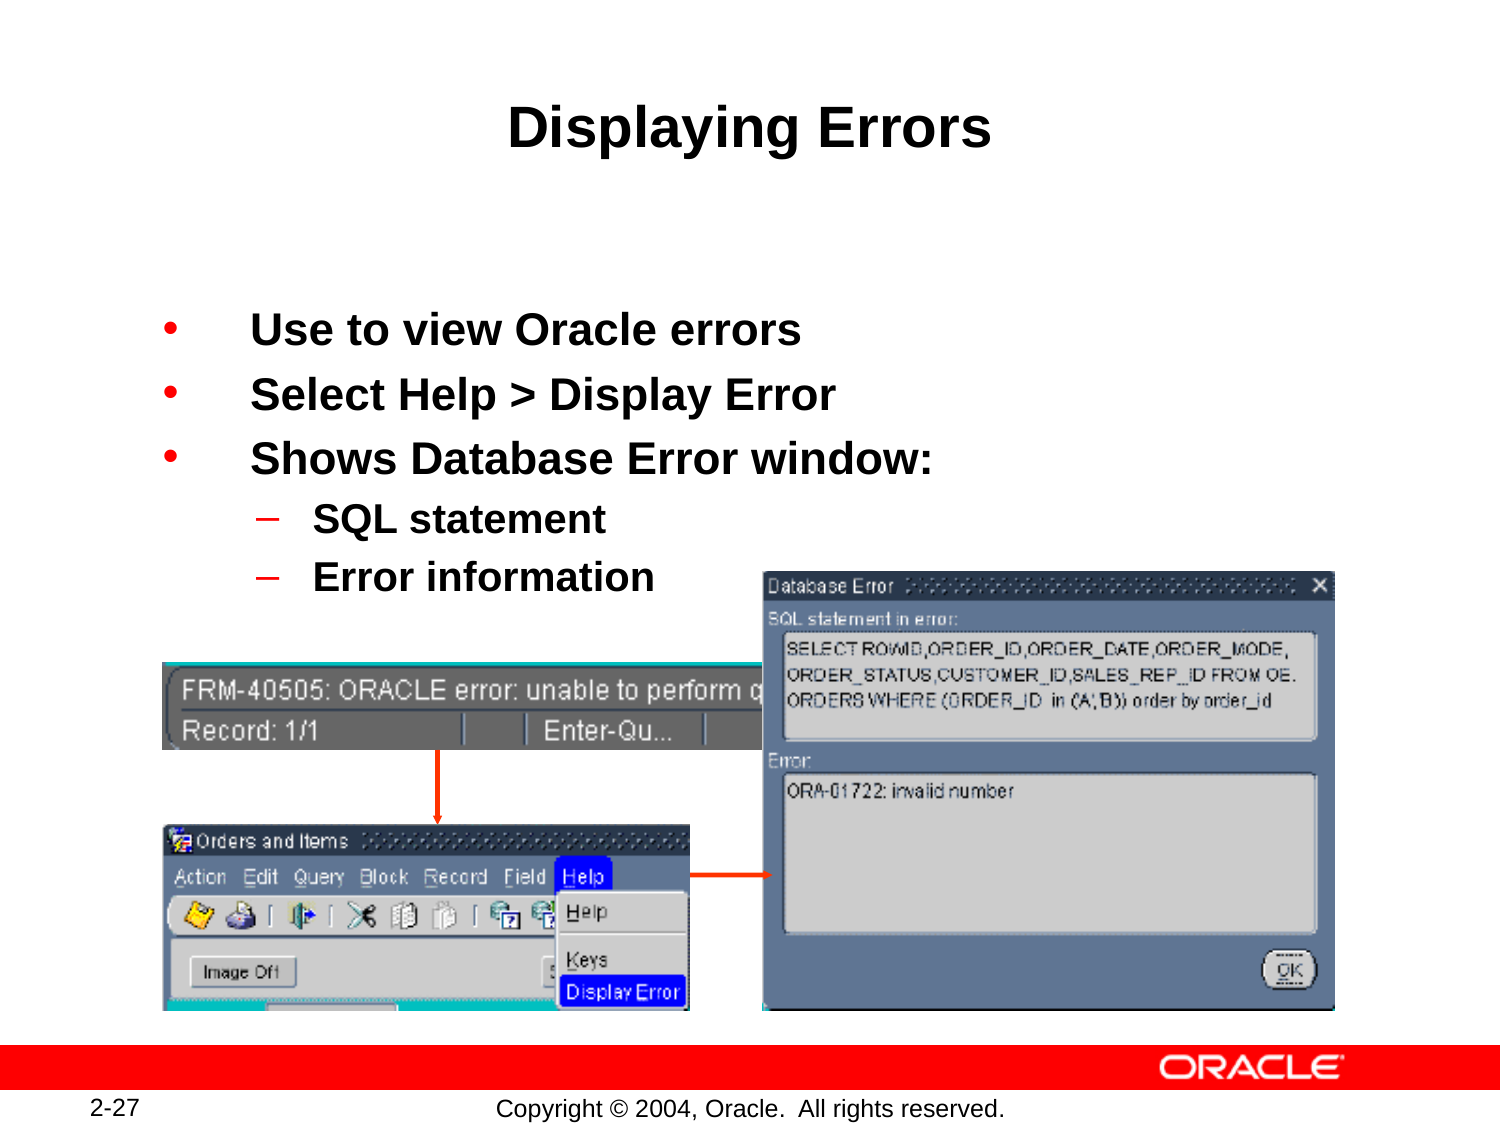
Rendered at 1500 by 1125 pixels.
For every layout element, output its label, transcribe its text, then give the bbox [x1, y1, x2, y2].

list Use to view Oracle errors Select Help > Display Error Shows Database Error window: SQL statement Error information [141, 297, 1351, 609]
picture [162, 824, 690, 1011]
picture [162, 571, 1335, 1011]
text_box [433, 759, 442, 823]
title Displaying Errors [149, 87, 1351, 232]
